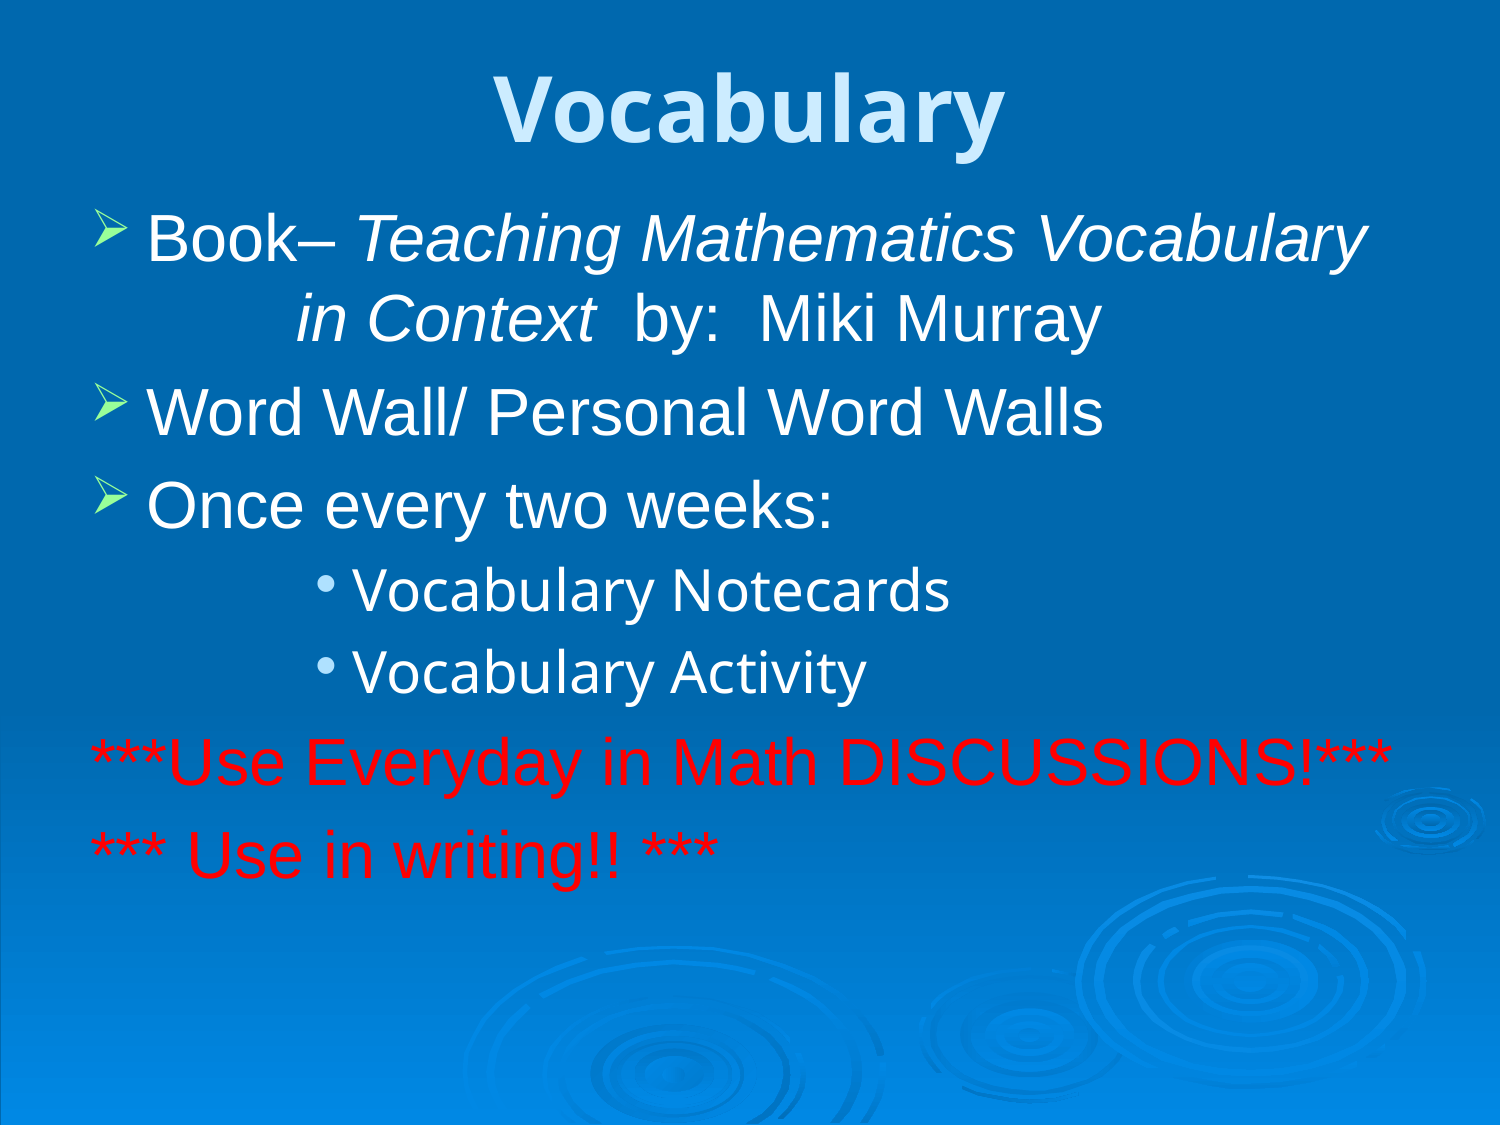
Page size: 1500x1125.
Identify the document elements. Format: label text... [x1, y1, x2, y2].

list Book– Teaching Mathematics Vocabulary in Context by: Miki Murray Word Wall/ Personal Word Walls Once every two weeks: Vocabulary Notecards Vocabulary Activity ***Use Everyday in Math DISCUSSIONS!*** *** Use in writing!! *** [74, 187, 1426, 1006]
title Vocabulary [74, 24, 1426, 187]
